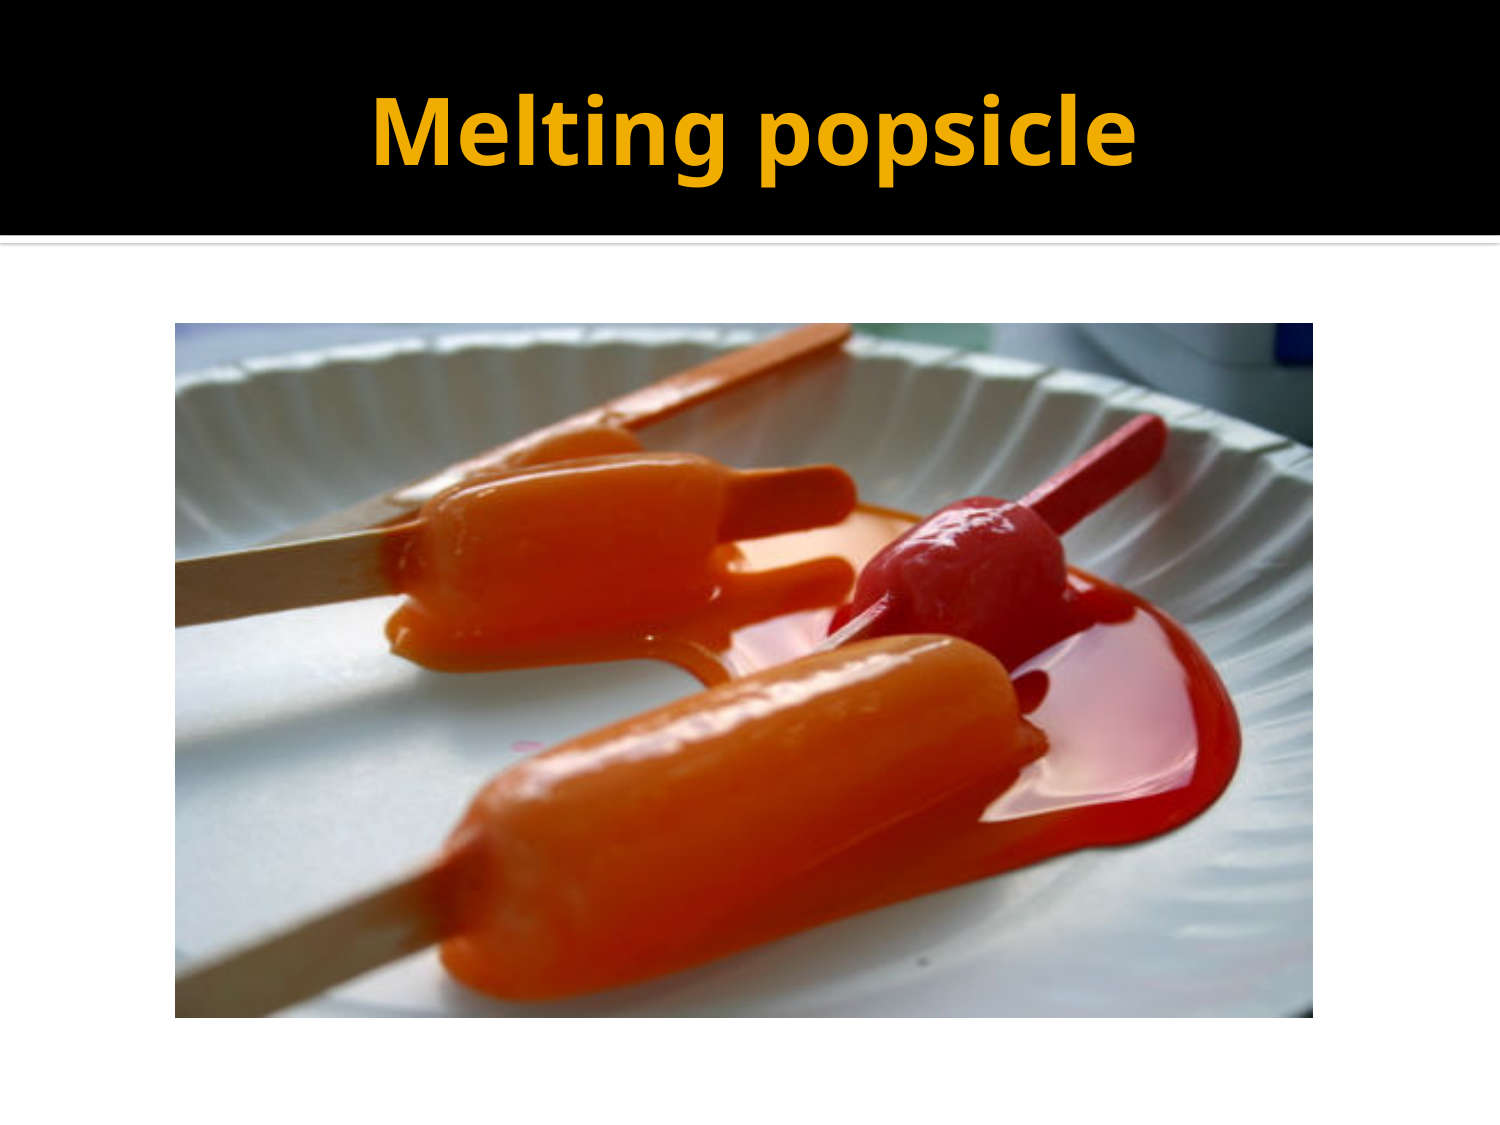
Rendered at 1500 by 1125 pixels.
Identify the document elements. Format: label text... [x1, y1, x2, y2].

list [175, 323, 1313, 1018]
title Melting popsicle [75, 25, 1425, 231]
